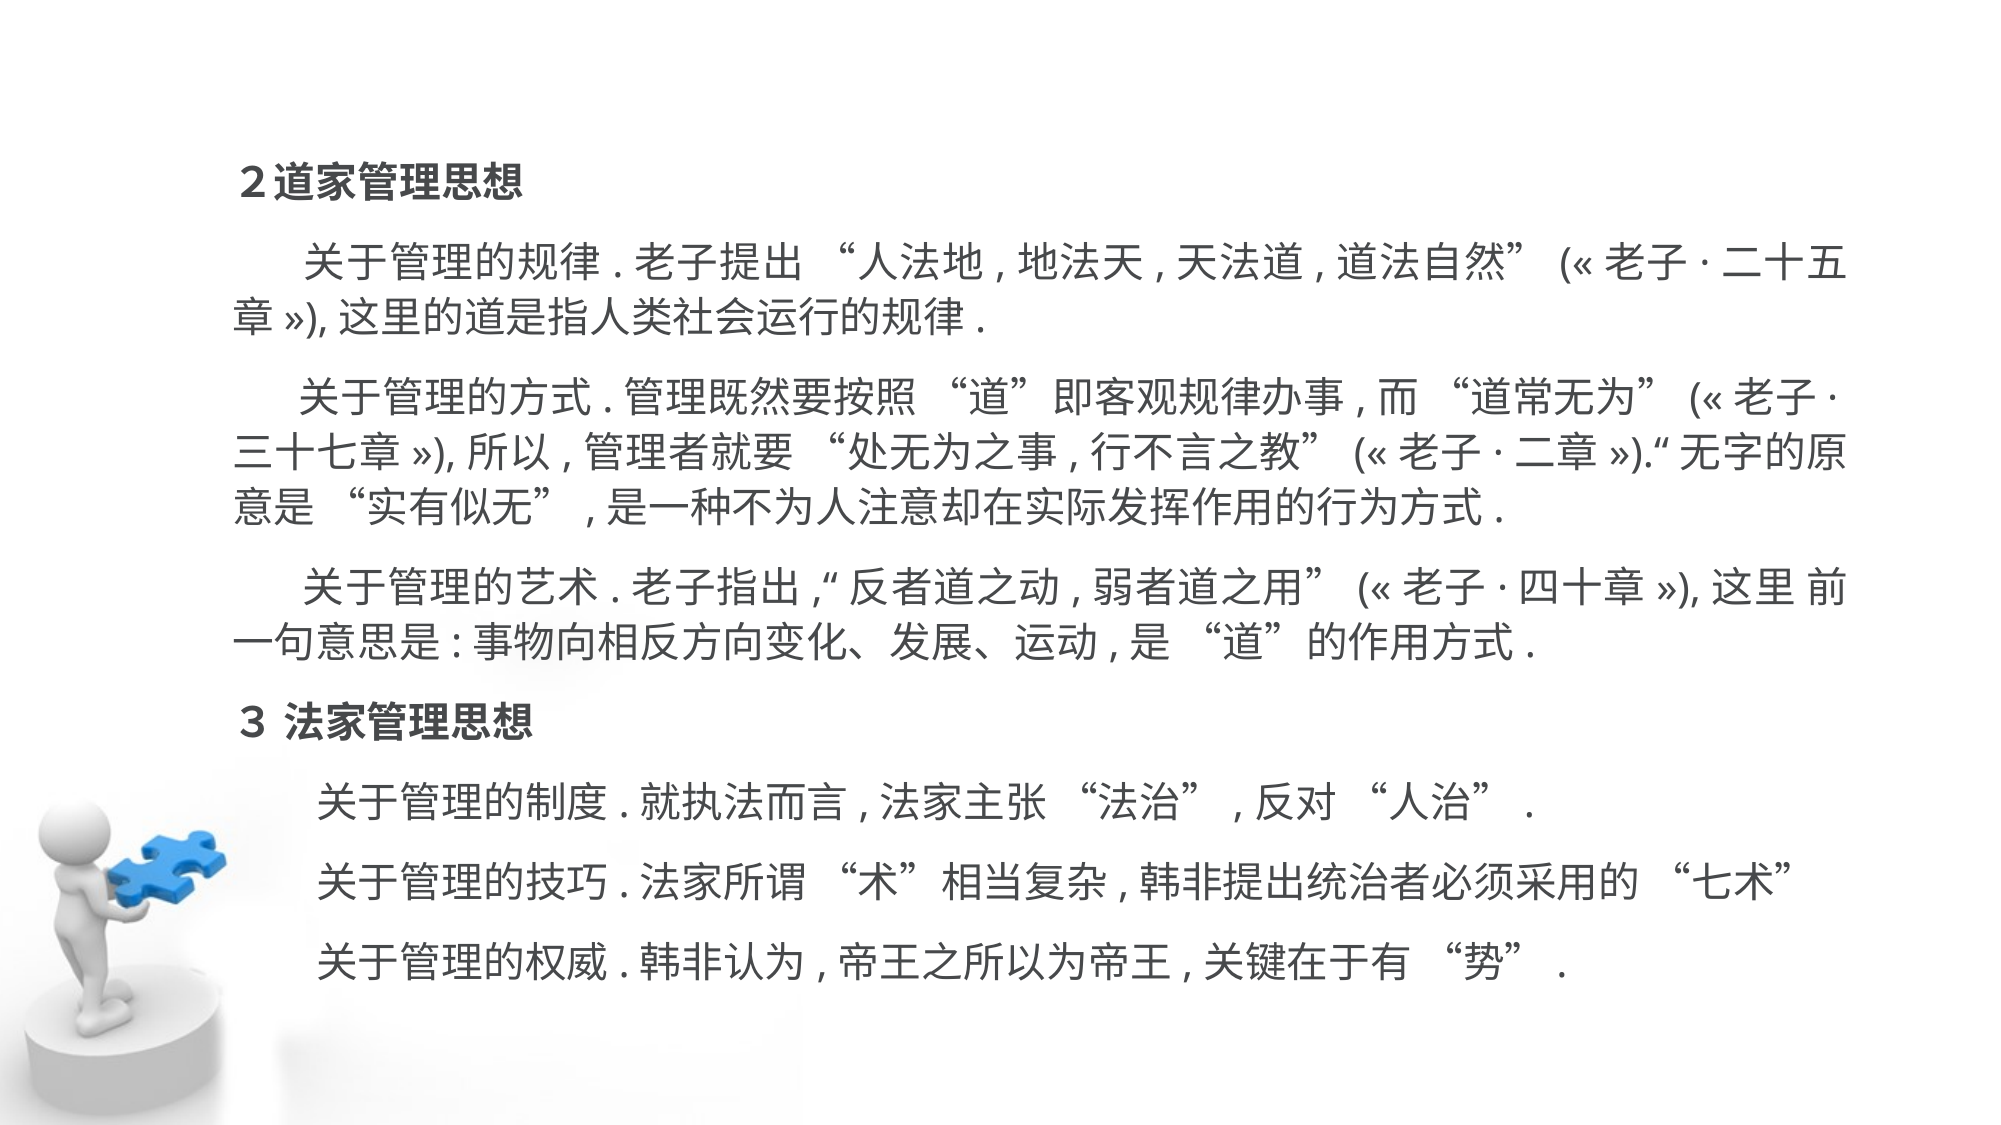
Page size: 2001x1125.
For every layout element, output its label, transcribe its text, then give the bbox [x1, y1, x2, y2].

list ２道家管理思想 关于管理的规律.老子提出 “人法地,地法天,天法道,道法自然”(«老子·二十五 章»),这里的道是指人类社会运行的规律. 关于管理的方式.管理既然要按照 “道”即客观规律办事,而 “道常无为”(«老子·三十七章»),所以,管理者就要 “处无为之事,行不言之教”(«老子·二章»).“无字的原意是 “实有似无”,是一种不为人注意却在实际发挥作用的行为方式. 关于管理的艺术.老子指出,“反者道之动,弱者道之用”(«老子·四十章»),这里 前一句意思是:事物向相反方向变化、发展、运动,是 “道”的作用方式. ３ 法家管理思想 关于管理的制度.就执法而言,法家主张 “法治”,反对 “人治”. 关于管理的技巧.法家所谓 “术”相当复杂,韩非提出统治者必须采用的 “七术” 关于管理的权威.韩非认为,帝王之所以为帝王,关键在于有 “势”. [217, 142, 1864, 1014]
picture [0, 383, 1296, 1125]
